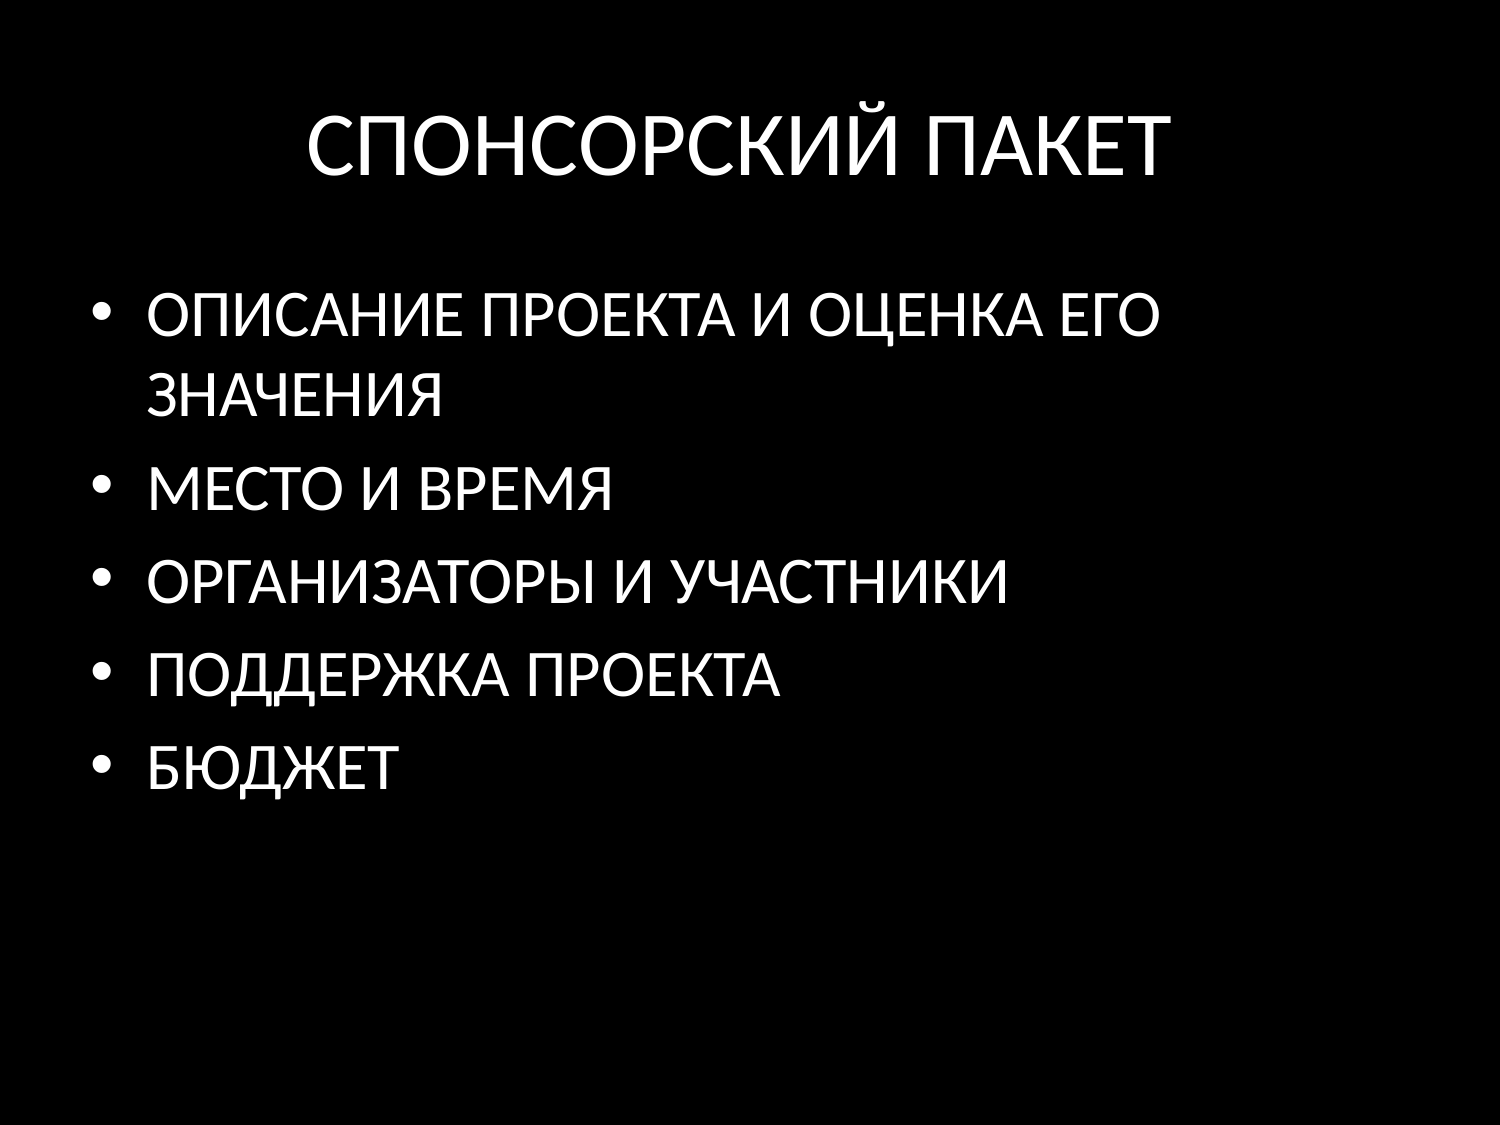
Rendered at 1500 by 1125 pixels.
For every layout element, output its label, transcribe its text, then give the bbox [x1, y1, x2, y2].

list ОПИСАНИЕ ПРОЕКТА И ОЦЕНКА ЕГО ЗНАЧЕНИЯ МЕСТО И ВРЕМЯ ОРГАНИЗАТОРЫ И УЧАСТНИКИ ПОДДЕРЖКА ПРОЕКТА БЮДЖЕТ [75, 262, 1425, 1005]
title СПОНСОРСКИЙ ПАКЕТ [75, 45, 1425, 233]
